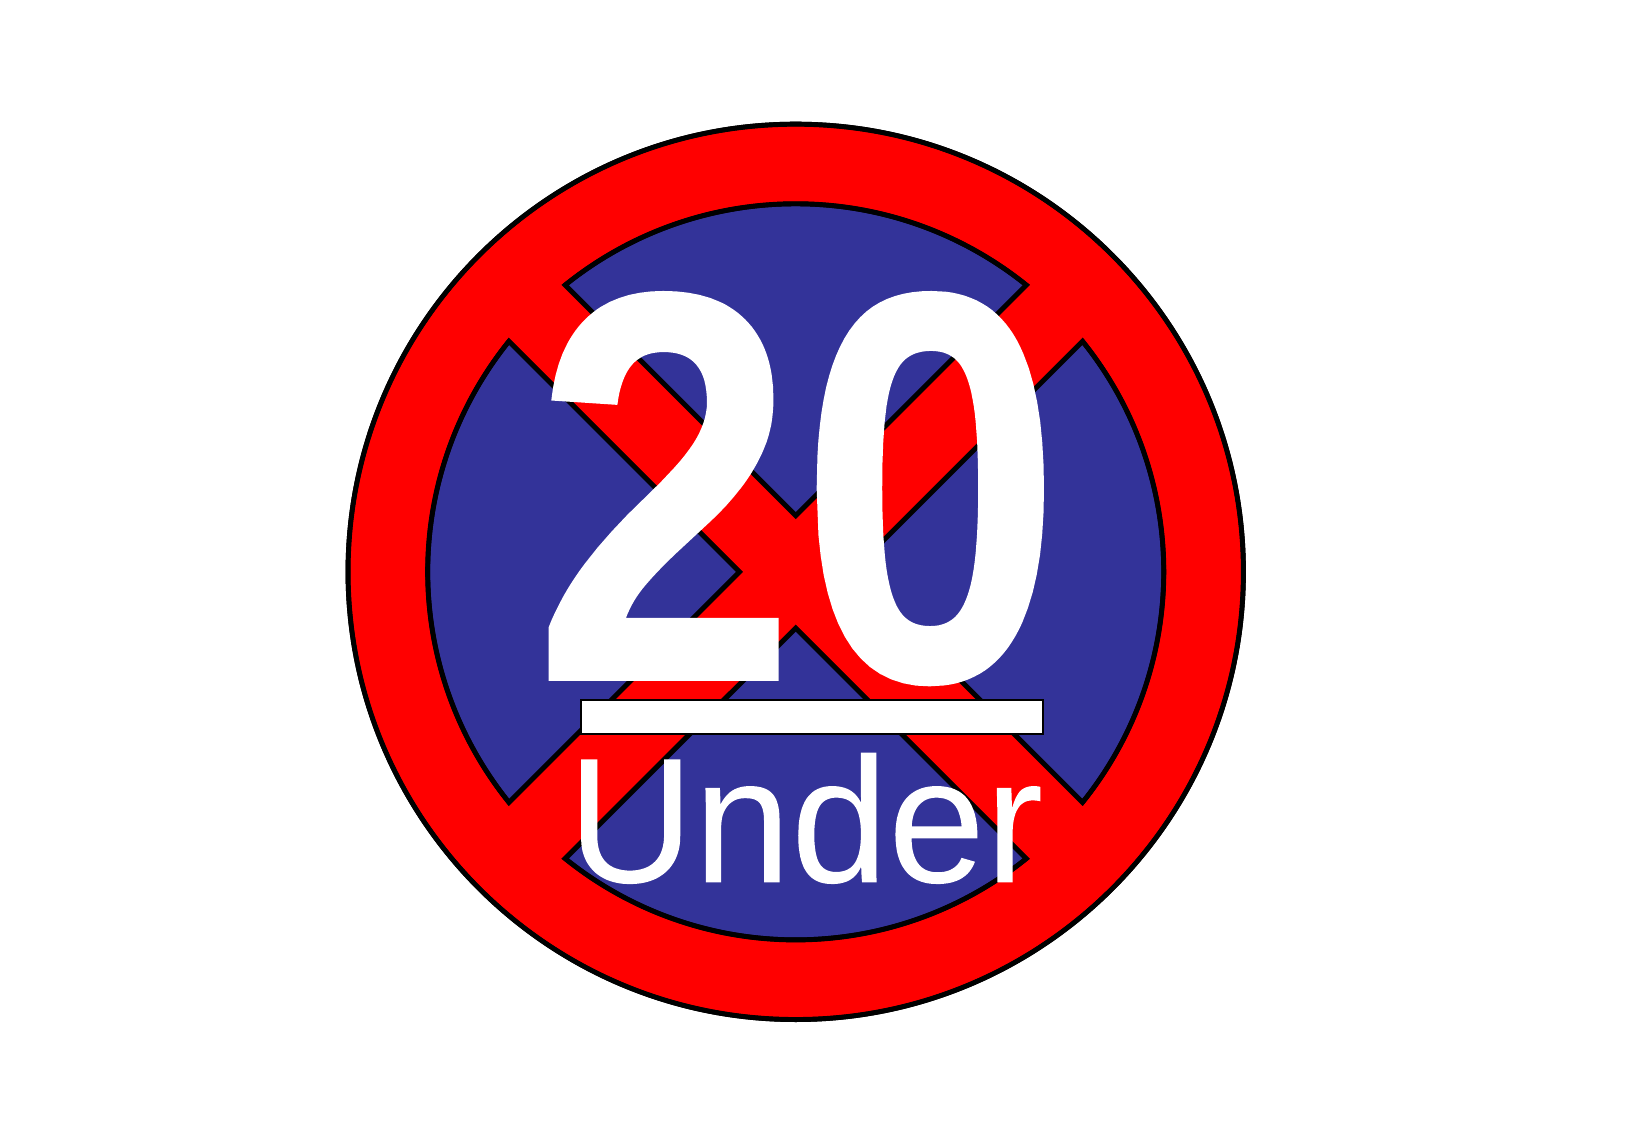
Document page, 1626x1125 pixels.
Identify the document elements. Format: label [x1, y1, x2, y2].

text_box [350, 126, 1241, 1018]
